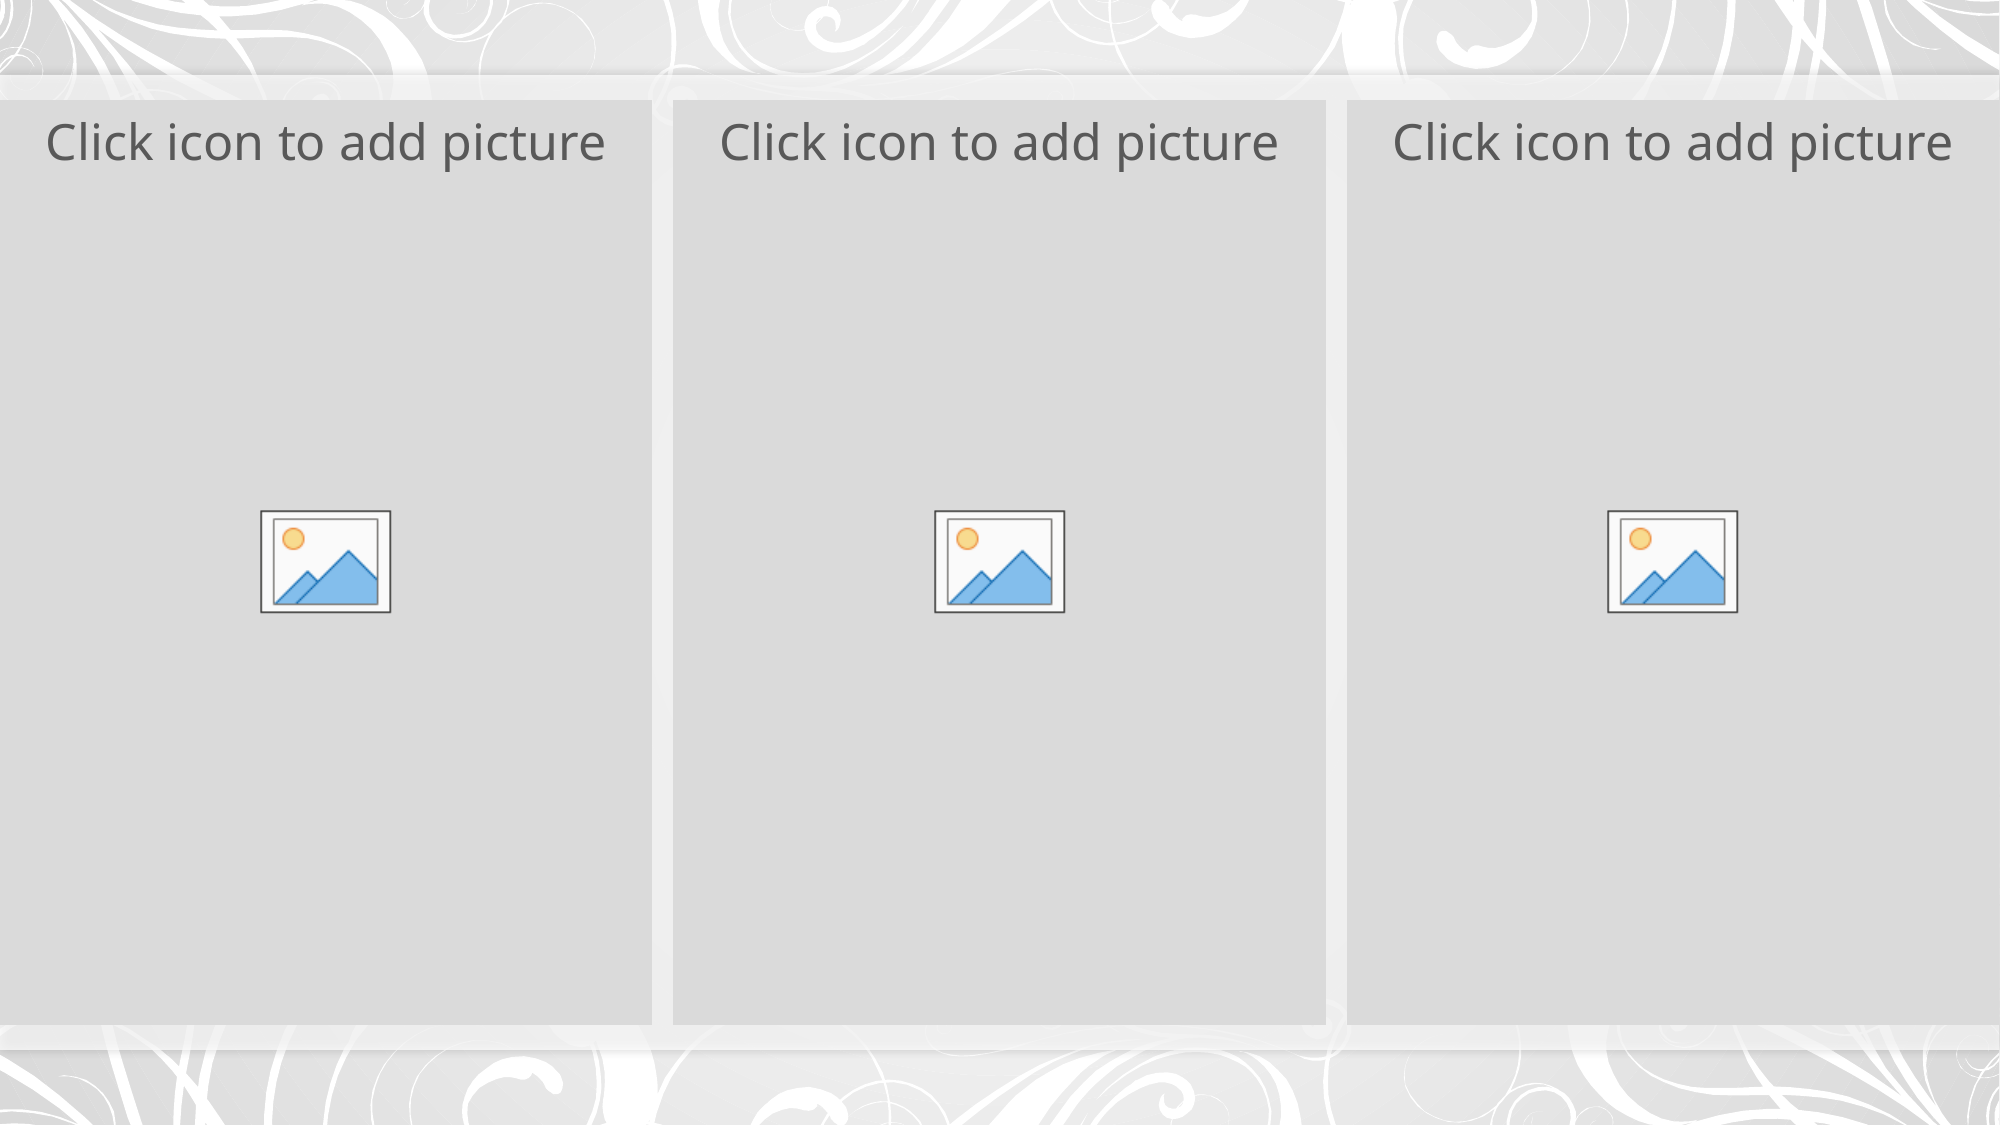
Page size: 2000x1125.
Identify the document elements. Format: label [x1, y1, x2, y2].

picture [0, 99, 653, 1025]
picture [1346, 99, 2000, 1025]
picture [673, 99, 1326, 1025]
